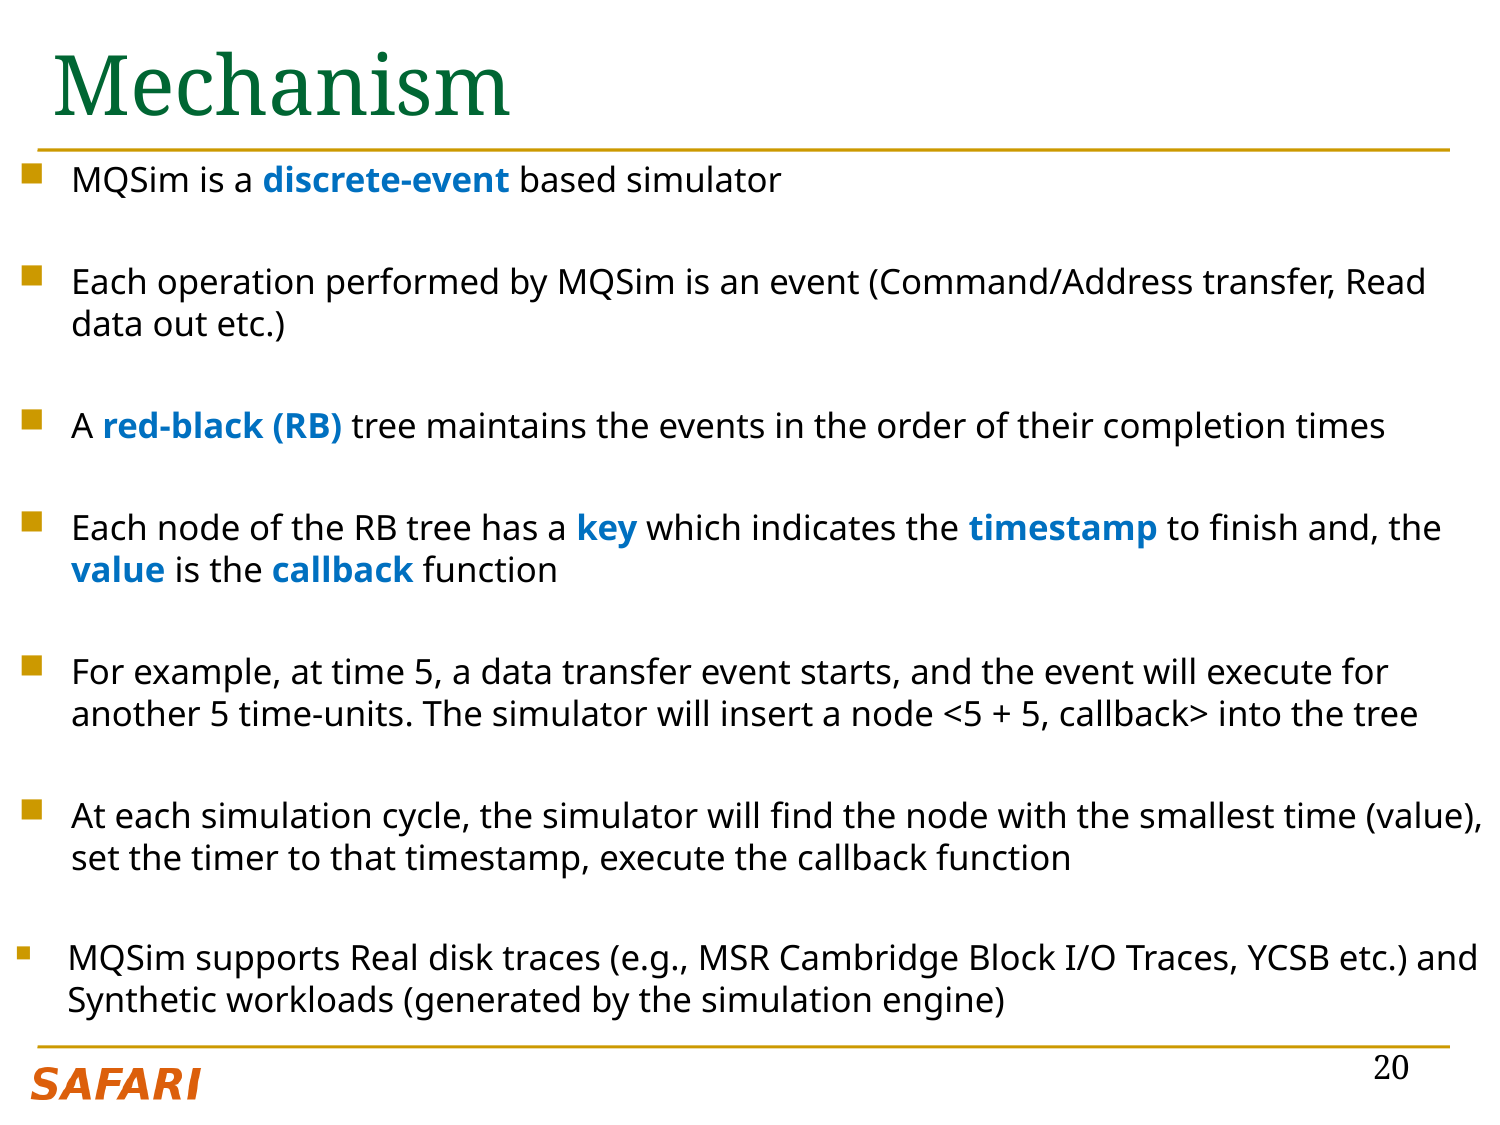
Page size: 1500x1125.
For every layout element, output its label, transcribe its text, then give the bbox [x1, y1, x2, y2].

title Mechanism [37, 24, 1450, 149]
picture [29, 1058, 207, 1110]
slide_number 20 [1074, 1038, 1426, 1100]
list MQSim is a discrete-event based simulator Each operation performed by MQSim is an event (Command/Address transfer, Read data out etc.) A red-black (RB) tree maintains the events in the order of their completion times Each node of the RB tree has a key which indicates the timestamp to finish and, the value is the callback function For example, at time 5, a data transfer event starts, and the event will execute for another 5 time-units. The simulator will insert a node <5 + 5, callback> into the tree At each simulation cycle, the simulator will find the node with the smallest time (value), set the timer to that timestamp, execute the callback function MQSim supports Real disk traces (e.g., MSR Cambridge Block I/O Traces, YCSB etc.) and Synthetic workloads (generated by the simulation engine) [0, 149, 1500, 1038]
